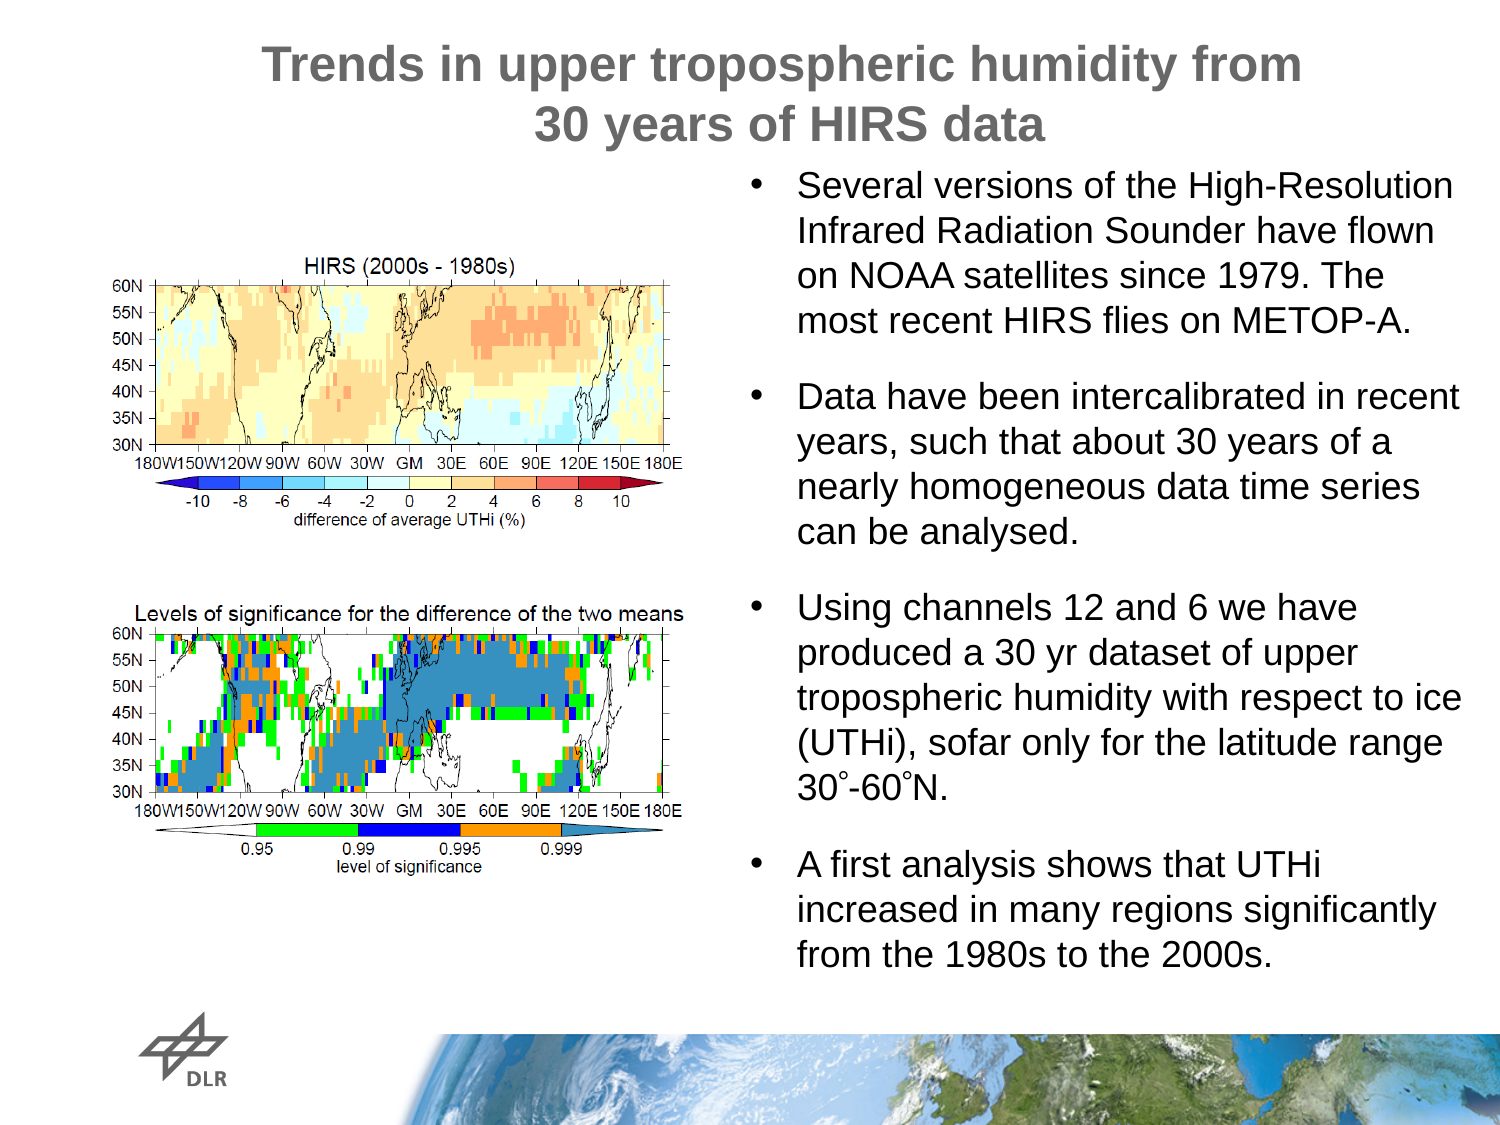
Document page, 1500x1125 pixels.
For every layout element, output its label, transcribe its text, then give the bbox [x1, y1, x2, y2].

picture [58, 235, 705, 544]
picture [0, 1007, 1500, 1125]
list Several versions of the High-Resolution Infrared Radiation Sounder have flown on NOAA satellites since 1979. The most recent HIRS flies on METOP-A. Data have been intercalibrated in recent years, such that about 30 years of a nearly homogeneous data time series can be analysed. Using channels 12 and 6 we have produced a 30 yr dataset of upper tropospheric humidity with respect to ice (UTHi), sofar only for the latitude range 30-60N. A first analysis shows that UTHi increased in many regions significantly from the 1980s to the 2000s. [750, 160, 1471, 1008]
picture [58, 585, 705, 894]
title Trends in upper tropospheric humidity from 30 years of HIRS data [187, 30, 1392, 153]
